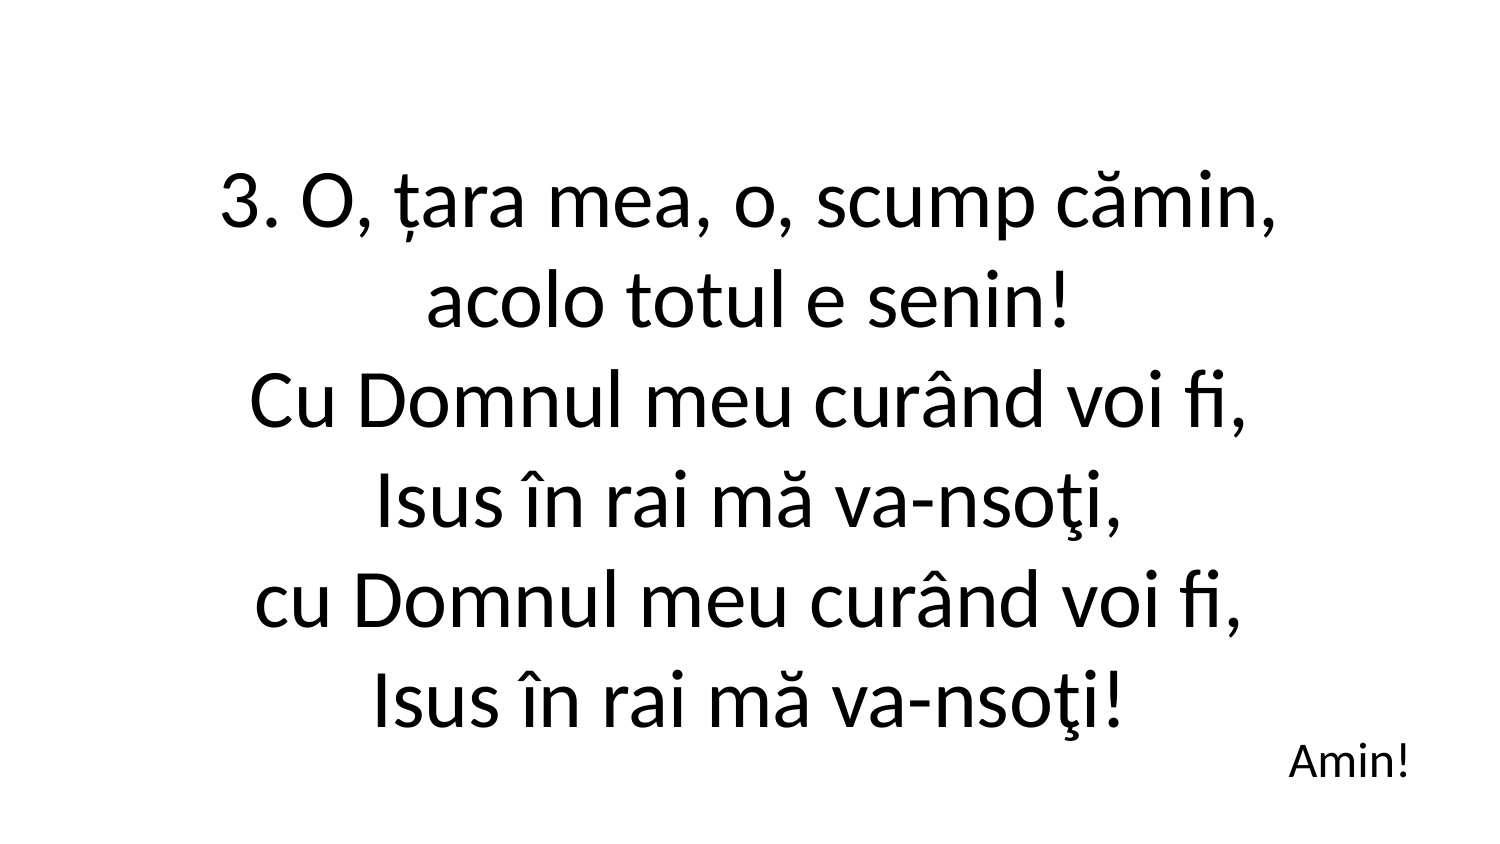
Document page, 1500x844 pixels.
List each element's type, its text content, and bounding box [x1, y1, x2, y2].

text_box 3. O, țara mea, o, scump cămin, acolo totul e senin! Cu Domnul meu curând voi fi, Isus în rai mă va-nsoţi, cu Domnul meu curând voi fi, Isus în rai mă va-nsoţi! [204, 92, 1296, 752]
text_box Amin! [1273, 674, 1427, 795]
